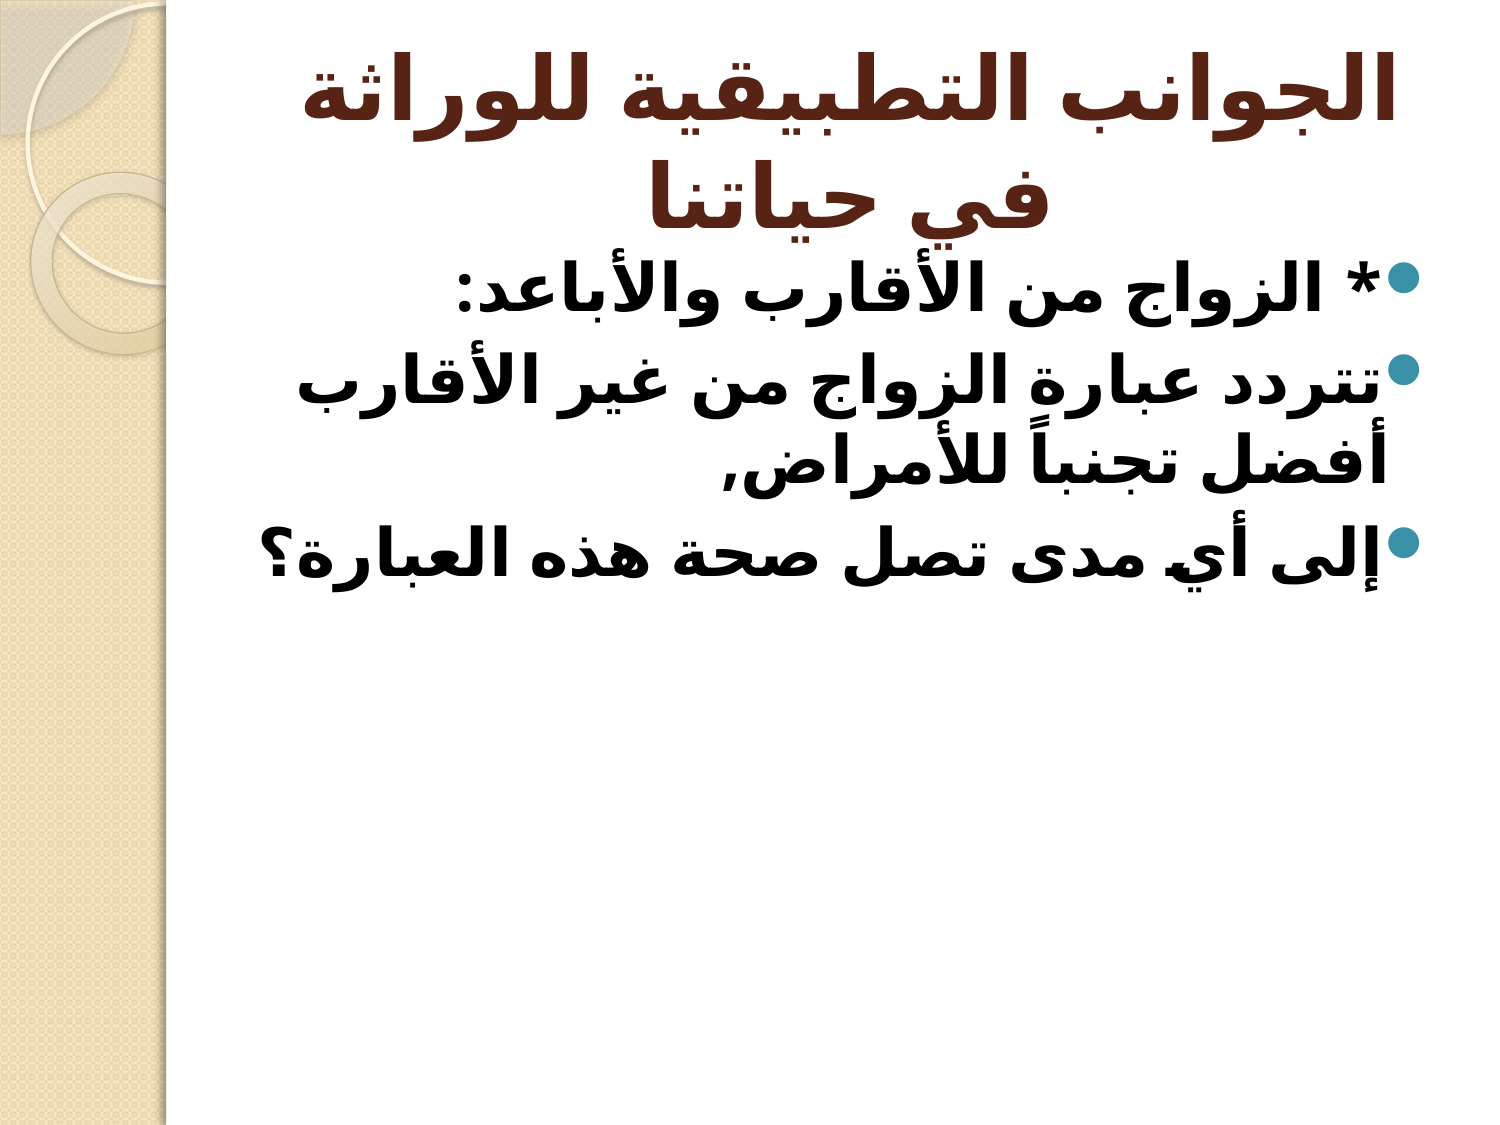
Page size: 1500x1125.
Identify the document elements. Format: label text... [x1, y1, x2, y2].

list * الزواج من الأقارب والأباعد: تتردد عبارة الزواج من غير الأقارب أفضل تجنباً للأمراض, إلى أي مدى تصل صحة هذه العبارة؟ [235, 237, 1466, 1025]
title الجوانب التطبيقية للوراثة في حياتنا [235, 45, 1466, 233]
